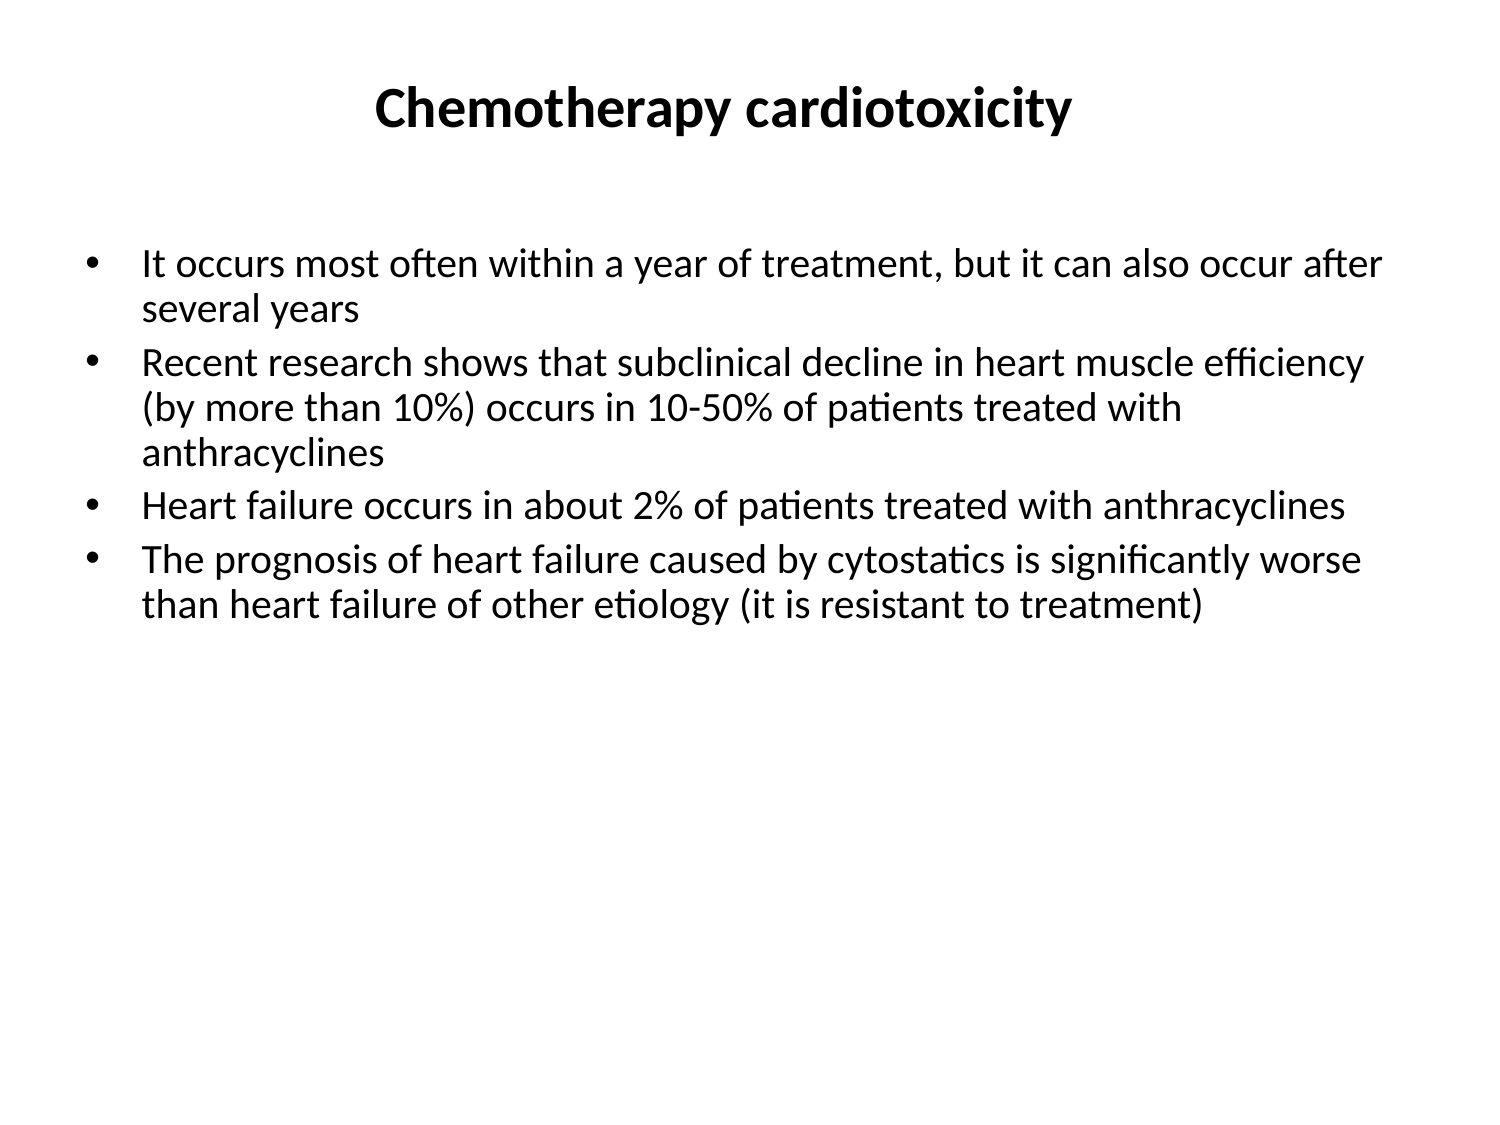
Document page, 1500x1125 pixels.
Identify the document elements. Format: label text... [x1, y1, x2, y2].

title Chemotherapy cardiotoxicity [58, 0, 1409, 188]
list It occurs most often within a year of treatment, but it can also occur after several years Recent research shows that subclinical decline in heart muscle efficiency (by more than 10%) occurs in 10-50% of patients treated with anthracyclines Heart failure occurs in about 2% of patients treated with anthracyclines The prognosis of heart failure caused by cytostatics is significantly worse than heart failure of other etiology (it is resistant to treatment) [70, 234, 1421, 977]
